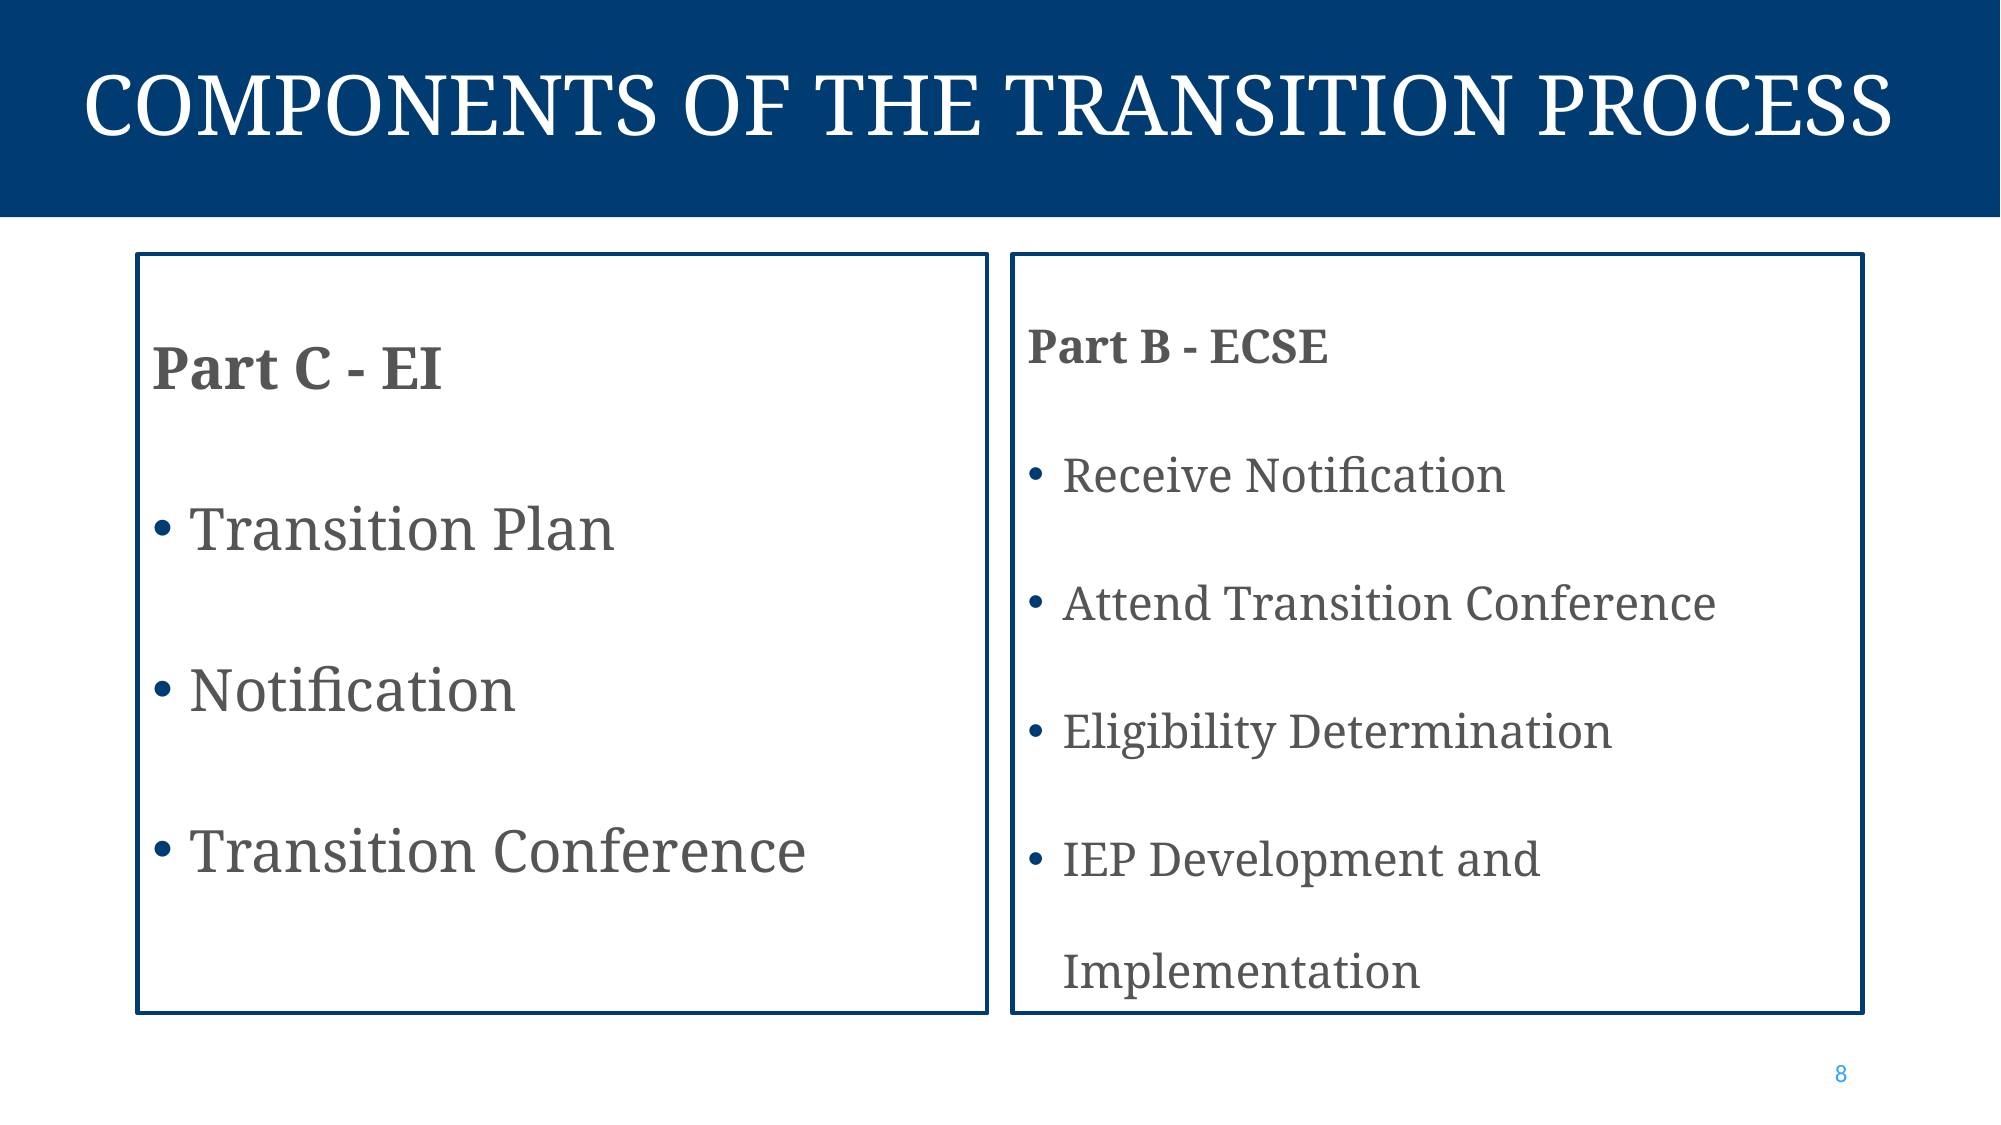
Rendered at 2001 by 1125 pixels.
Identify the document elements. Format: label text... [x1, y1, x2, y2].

list Part B - ECSE Receive Notification Attend Transition Conference Eligibility Determination IEP Development and Implementation [1012, 254, 1863, 1014]
slide_number 8 [1412, 1042, 1863, 1103]
list Part C - EI Transition Plan Notification Transition Conference [137, 254, 988, 1014]
title Components of the Transition Process [0, 0, 2000, 218]
